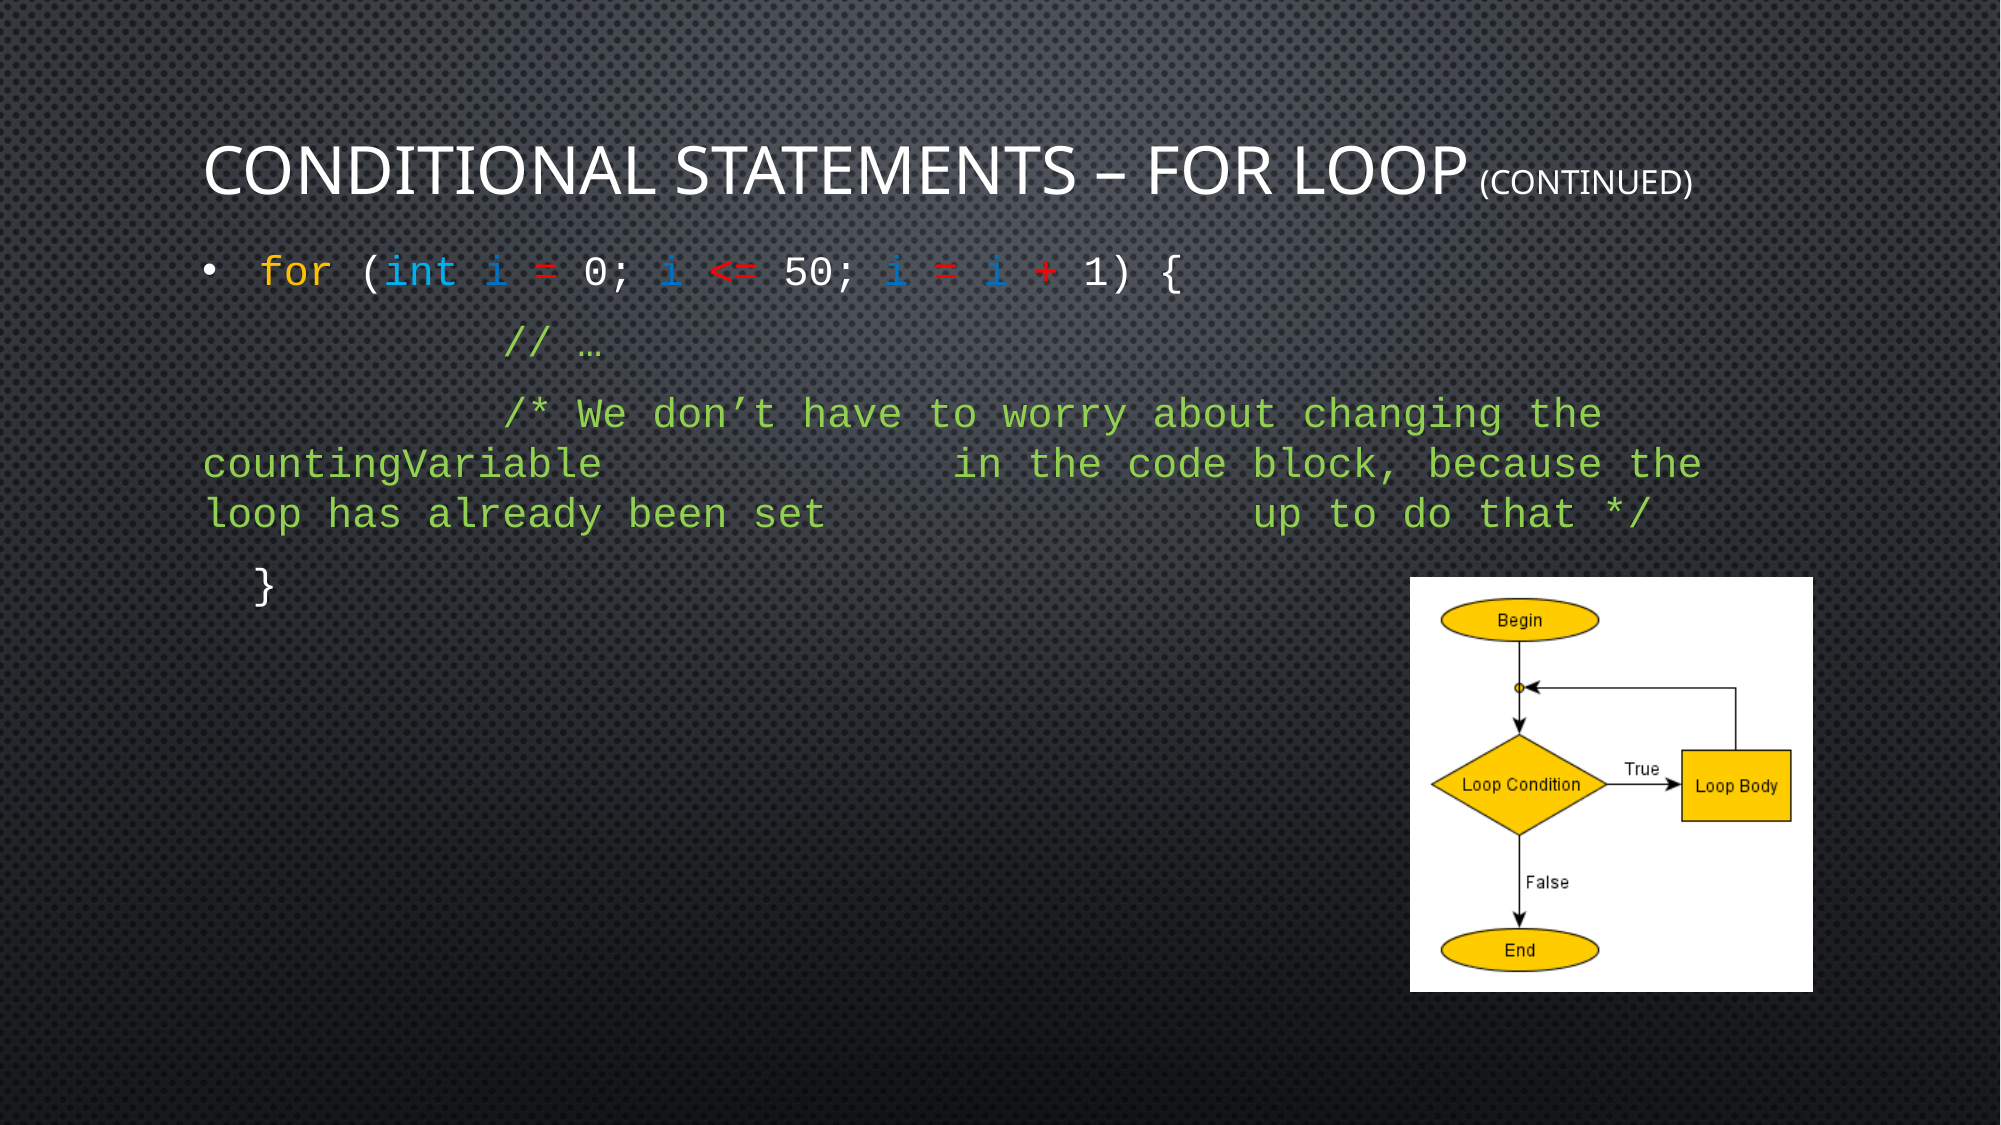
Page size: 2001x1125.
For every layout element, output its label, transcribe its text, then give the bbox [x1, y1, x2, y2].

picture [1409, 577, 1813, 992]
list for (int i = 0; i <= 50; i = i + 1) { // … /* We don’t have to worry about changing the countingVariable in the code block, because the loop has already been set up to do that */ } [187, 236, 1813, 992]
title Conditional Statements – for Loop (Continued) [187, 99, 1813, 236]
